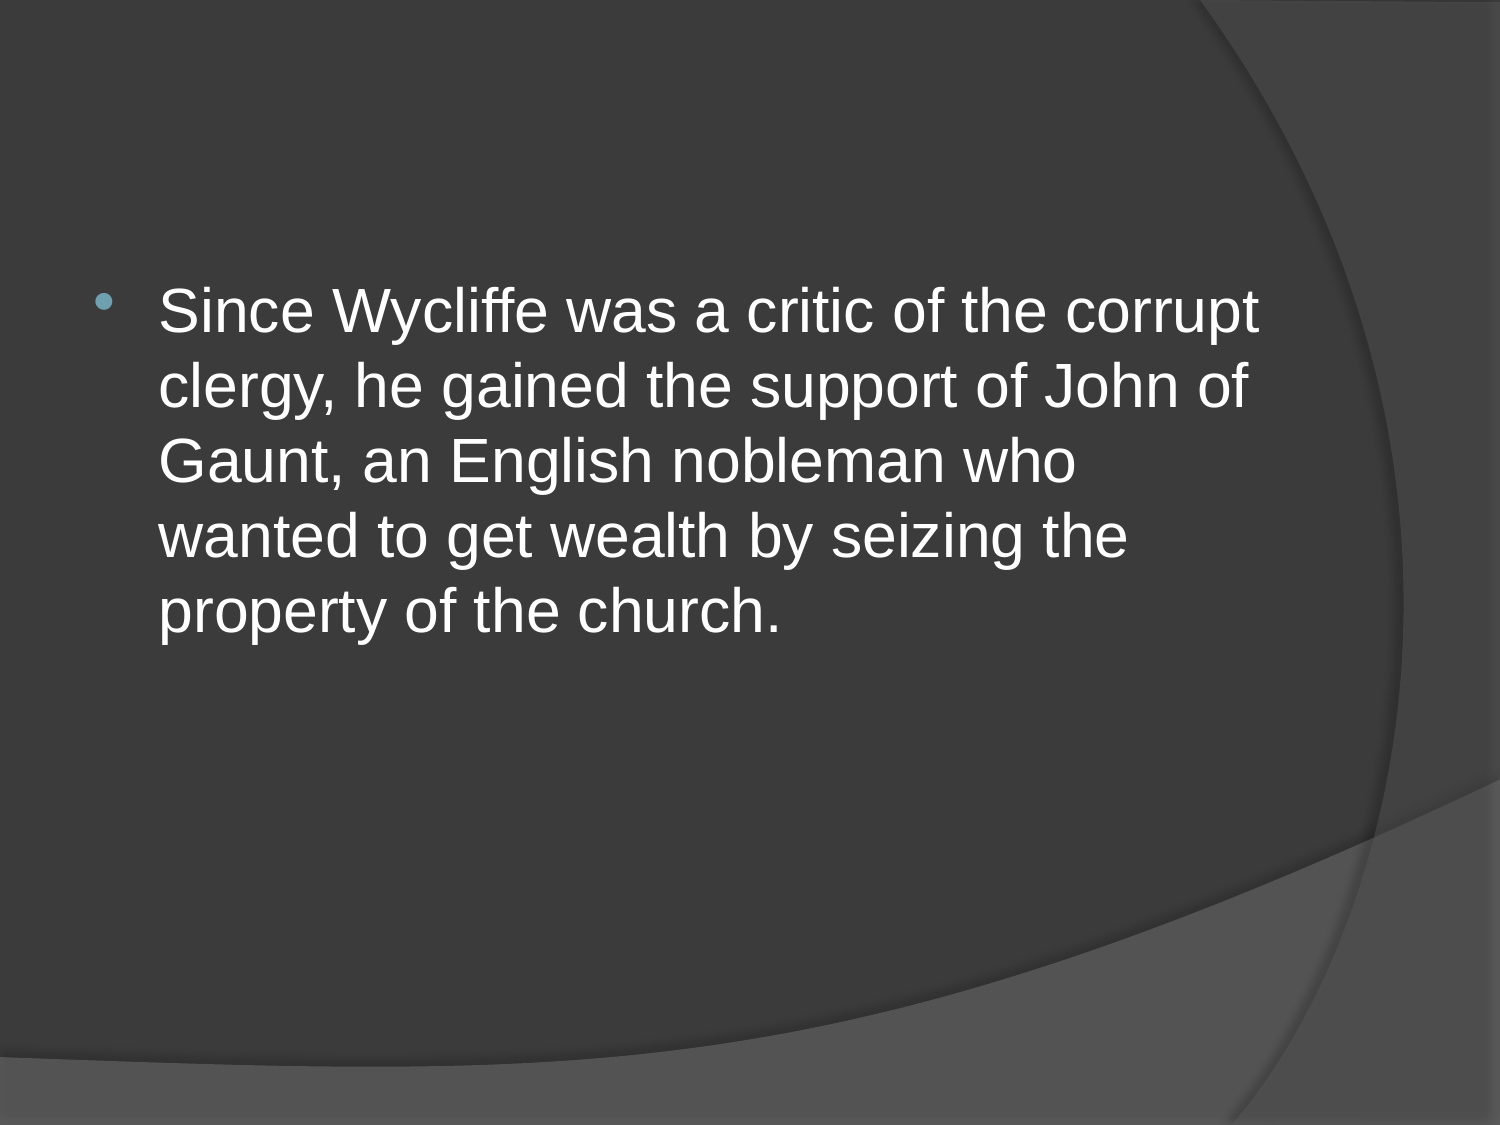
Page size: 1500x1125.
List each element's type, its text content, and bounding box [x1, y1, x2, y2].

list Since Wycliffe was a critic of the corrupt clergy, he gained the support of John of Gaunt, an English nobleman who wanted to get wealth by seizing the property of the church. [75, 262, 1300, 1005]
